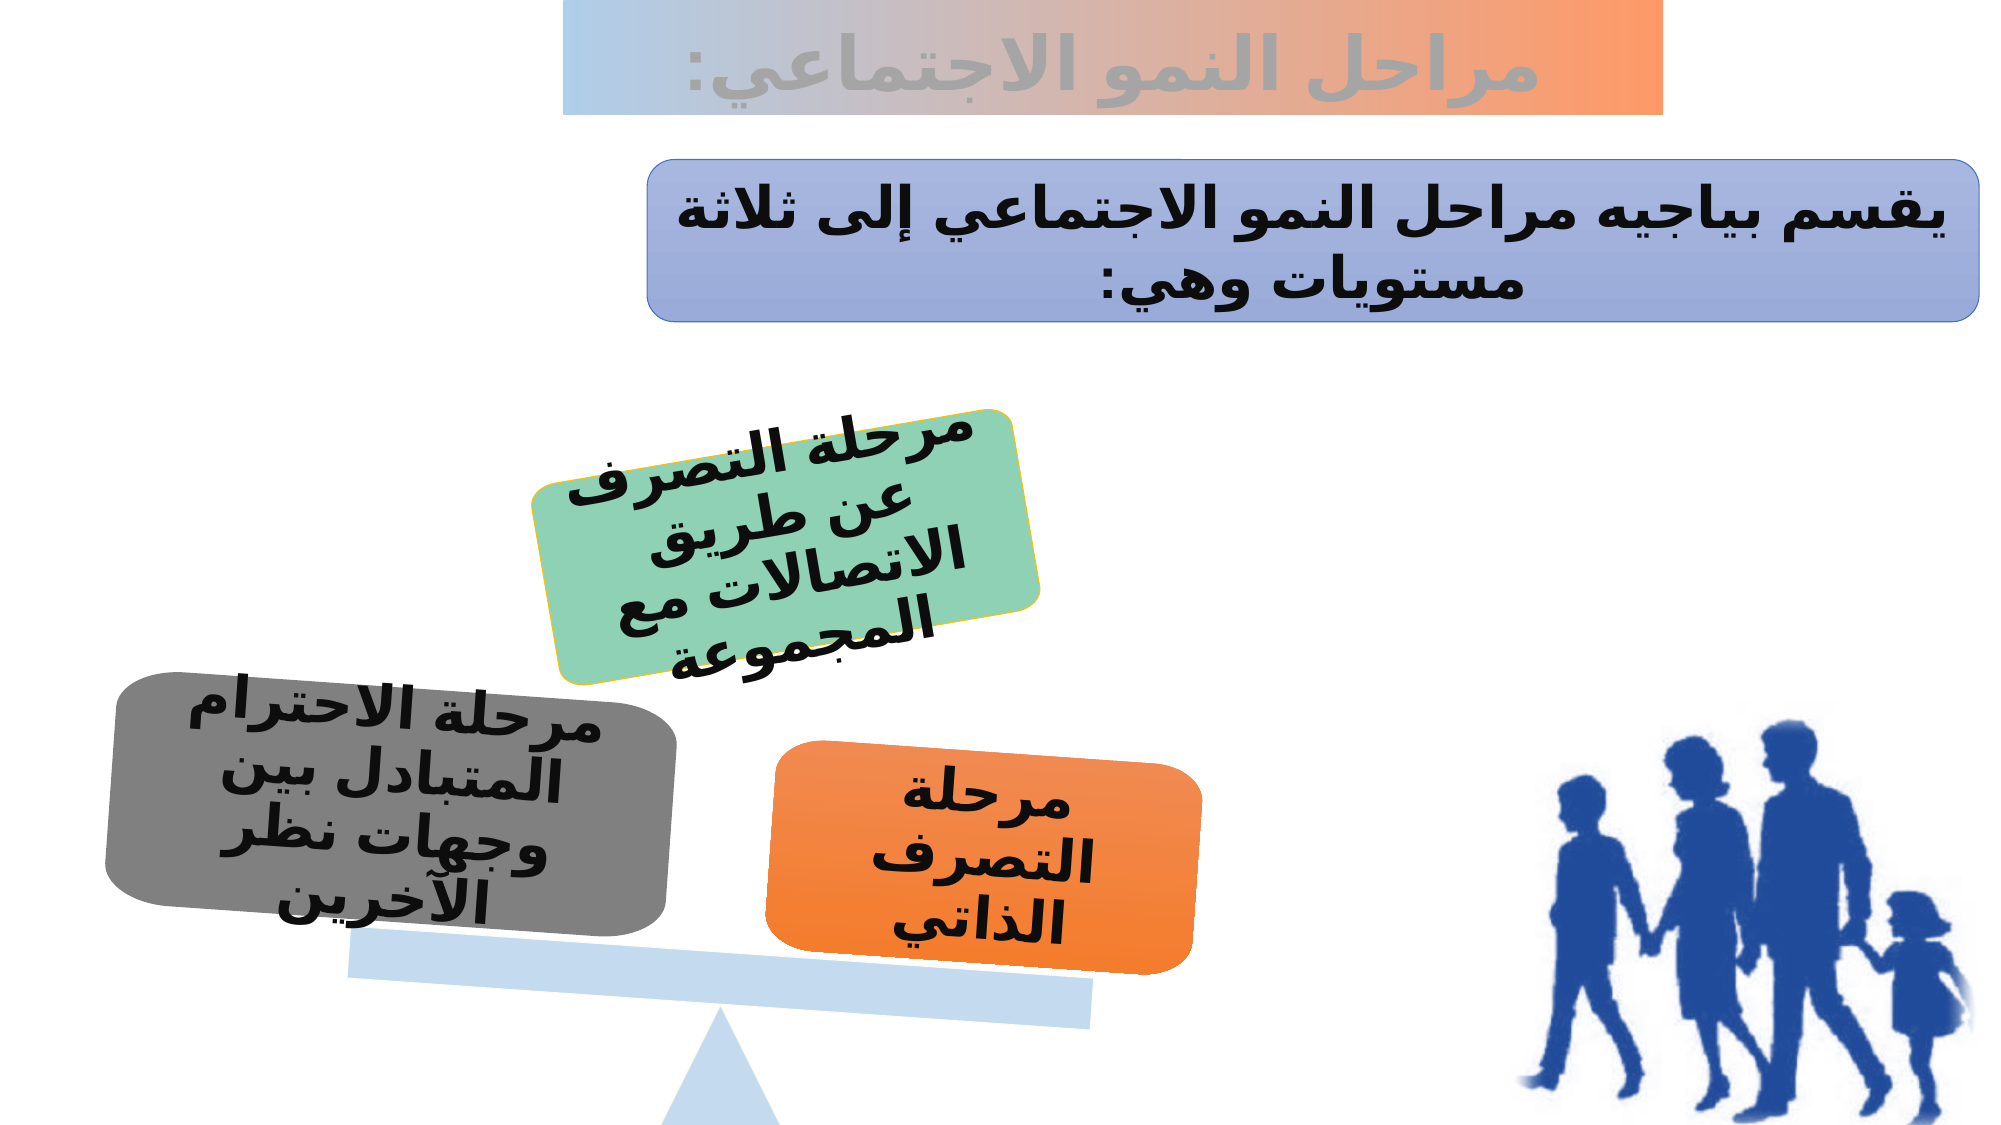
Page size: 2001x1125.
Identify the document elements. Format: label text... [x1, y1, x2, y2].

text_box [659, 1005, 781, 1125]
text_box يقسم بياجيه مراحل النمو الاجتماعي إلى ثلاثة مستويات وهي: [646, 158, 1980, 323]
picture [1510, 700, 1980, 1125]
text_box مرحلة التصرف عن طريق الاتصالات مع المجموعة [531, 409, 1041, 686]
title مراحل النمو الاجتماعي: [563, 0, 1664, 115]
text_box مرحلة الاحترام المتبادل بين وجهات نظر الآخرين [105, 672, 677, 937]
text_box مرحلة التصرف الذاتي [765, 740, 1203, 975]
text_box [346, 925, 1095, 1031]
